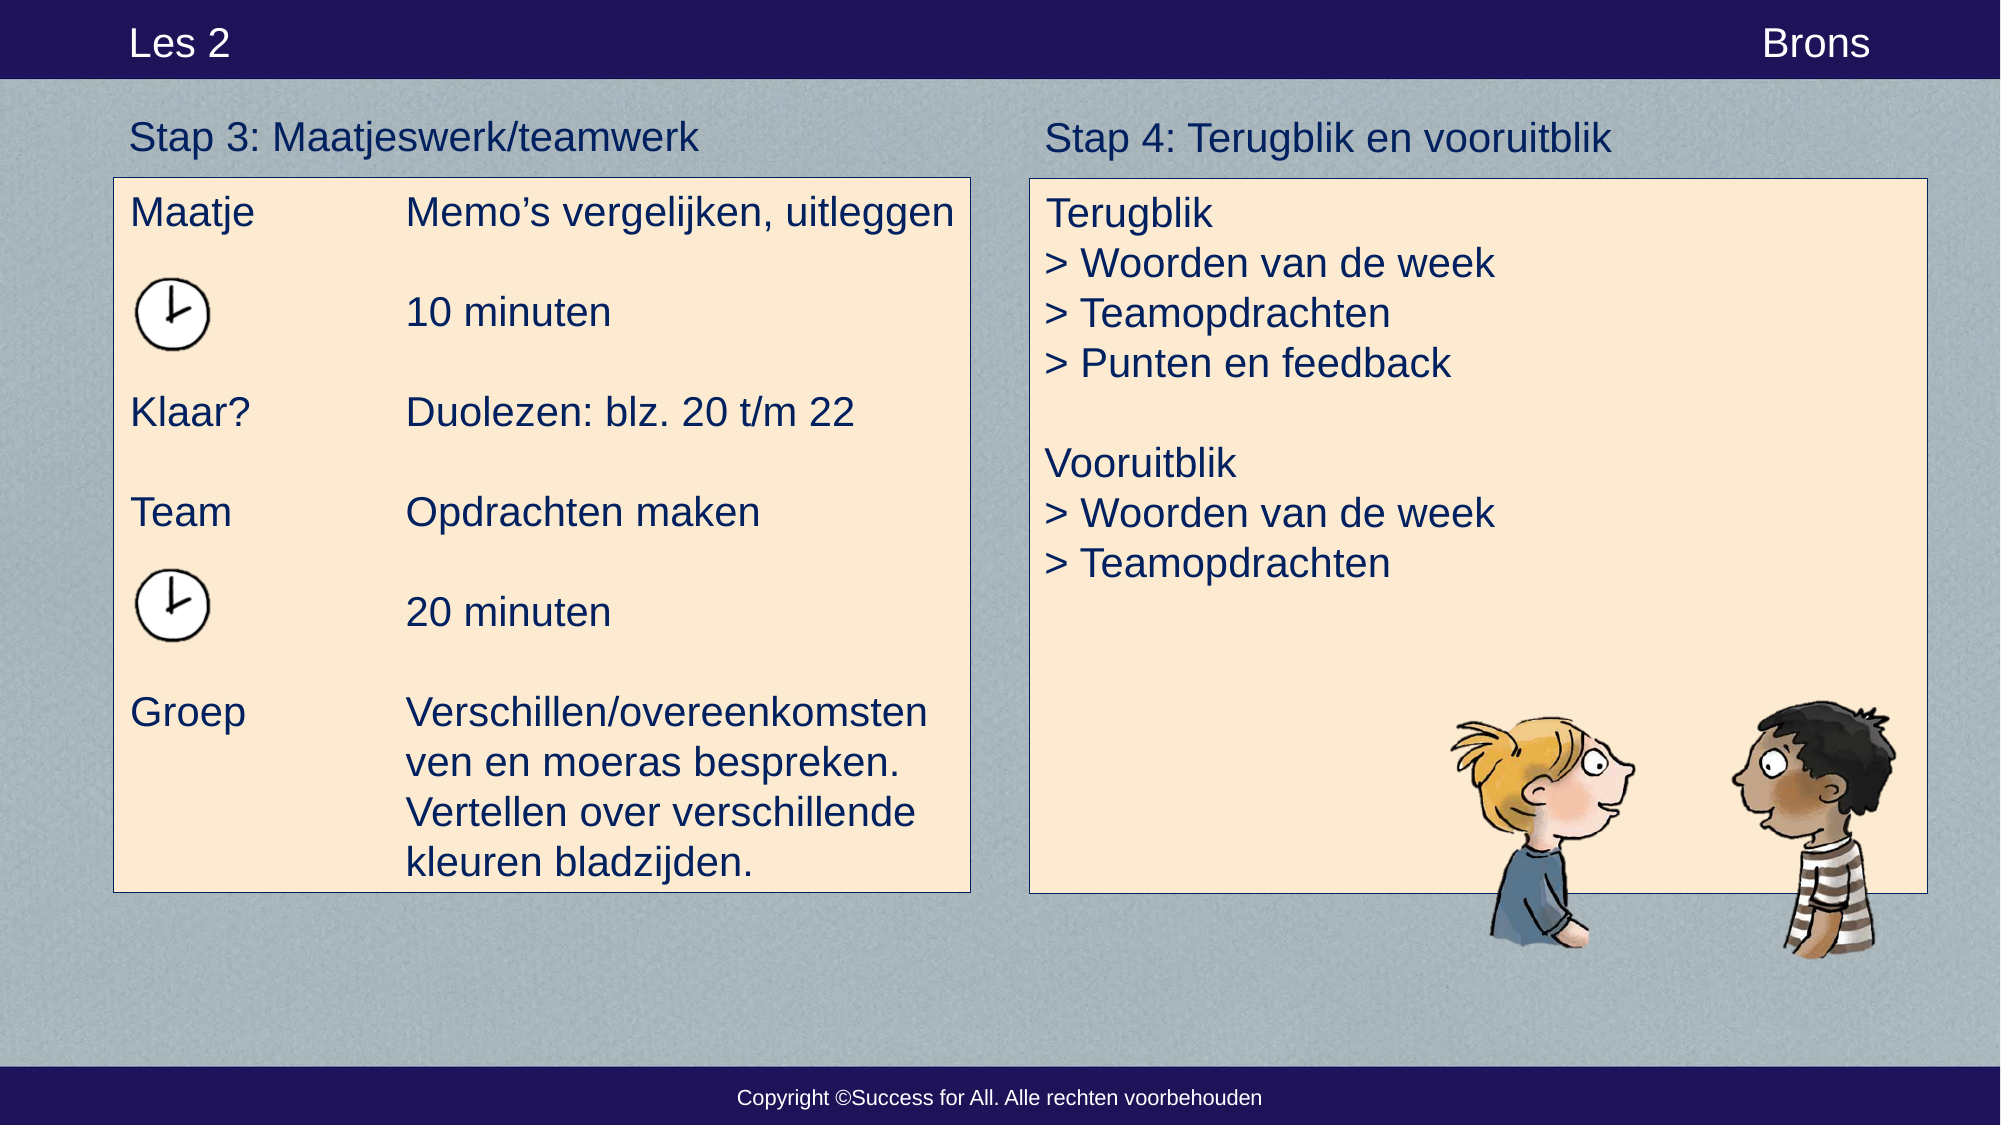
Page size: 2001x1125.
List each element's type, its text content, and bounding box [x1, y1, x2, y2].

text_box Stap 3: Maatjeswerk/teamwerk [114, 102, 907, 168]
text_box Maatje Memo’s vergelijken, uitleggen 10 minuten Klaar? Duolezen: blz. 20 t/m 22 Team Opdrachten maken 20 minuten Groep Verschillen/overeenkomsten ven en moeras bespreken. Vertellen over verschillende kleuren bladzijden. [113, 177, 971, 893]
text_box Les 2 [114, 8, 354, 73]
text_box Stap 4: Terugblik en vooruitblik [1029, 103, 1822, 169]
text_box Terugblik > Woorden van de week > Teamopdrachten > Punten en feedback Vooruitblik > Woorden van de week > Teamopdrachten [1029, 178, 1928, 894]
picture [0, 0, 2001, 1125]
text_box Copyright ©Success for All. Alle rechten voorbehouden [0, 1076, 2000, 1125]
text_box Brons [999, 8, 1886, 73]
